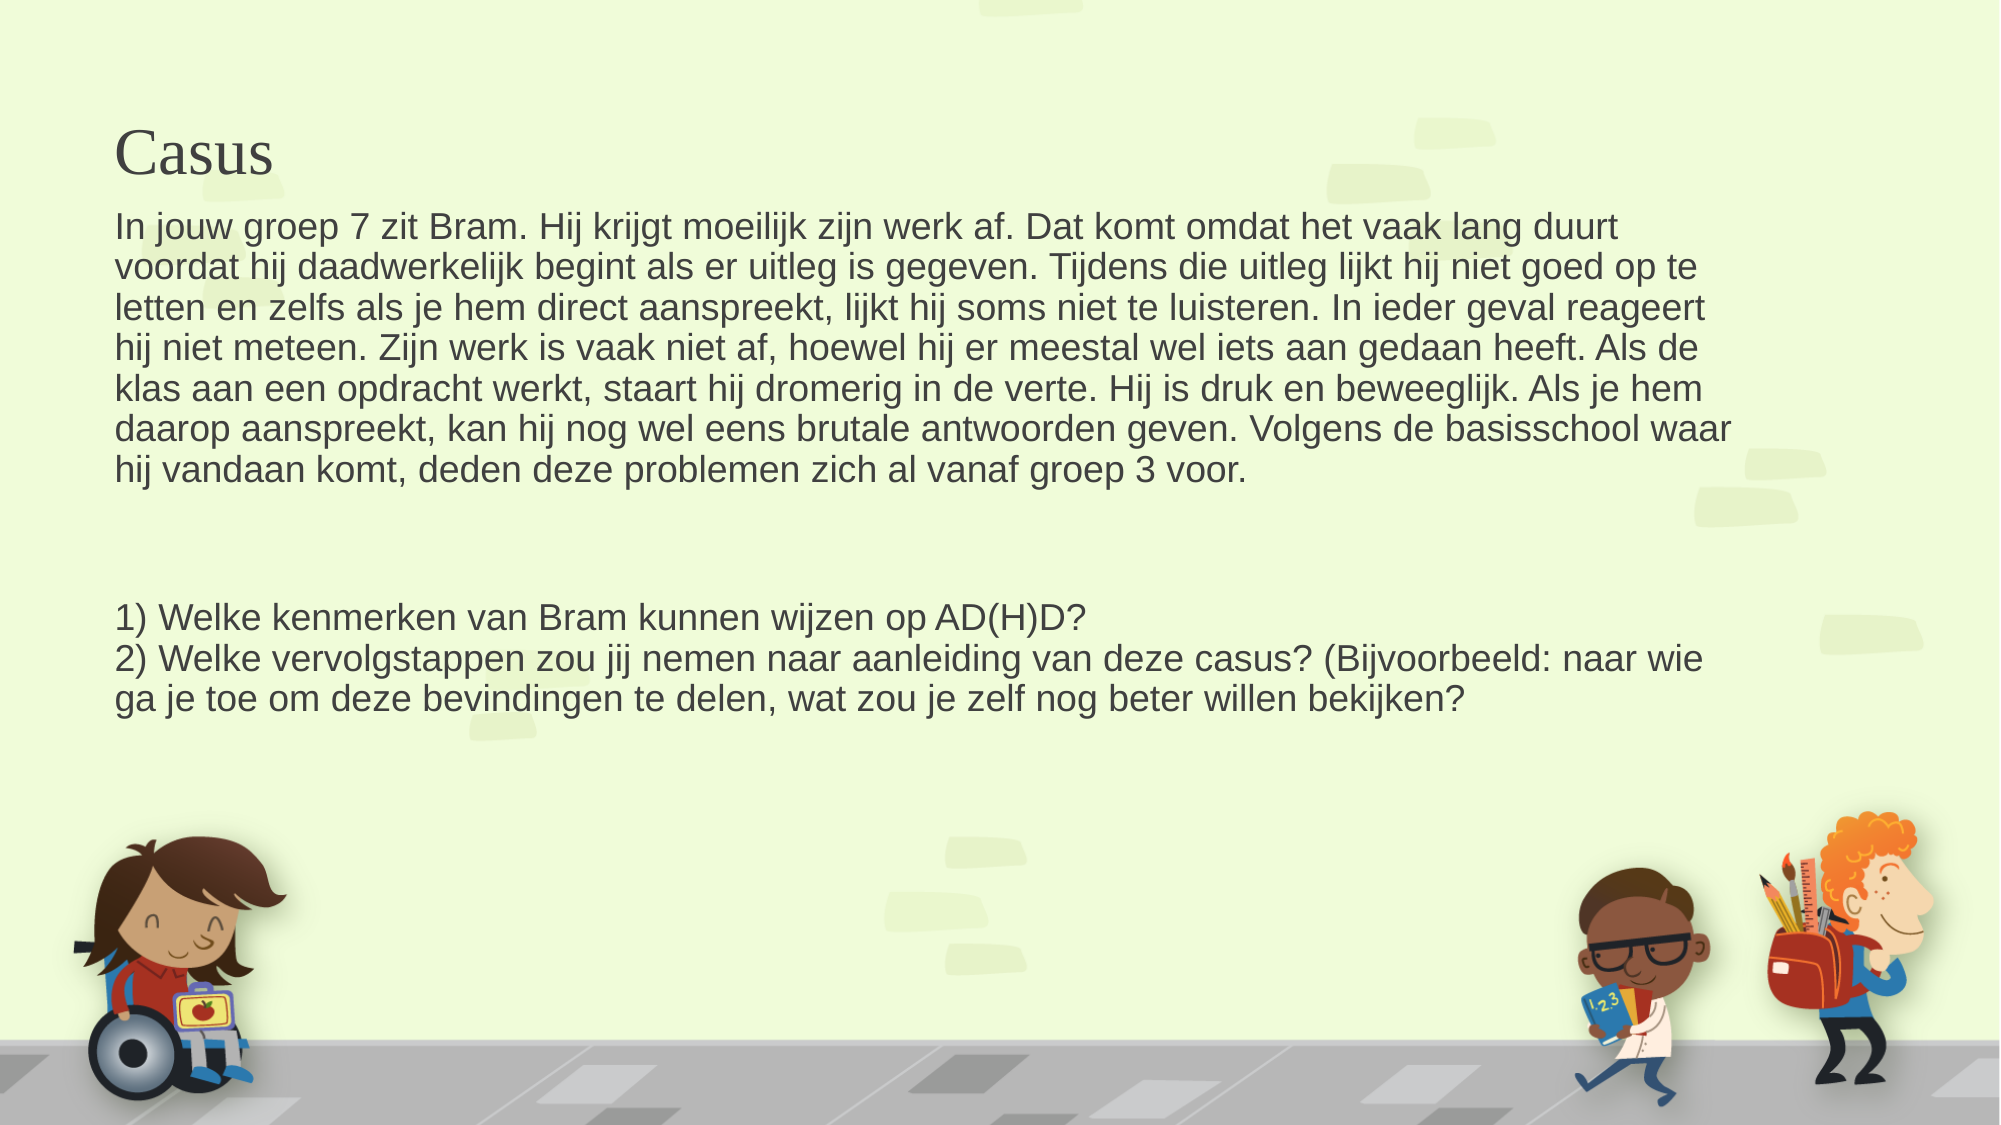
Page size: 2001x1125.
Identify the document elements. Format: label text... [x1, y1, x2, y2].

list In jouw groep 7 zit Bram. Hij krijgt moeilijk zijn werk af. Dat komt omdat het vaak lang duurt voordat hij daadwerkelijk begint als er uitleg is gegeven. Tijdens die uitleg lijkt hij niet goed op te letten en zelfs als je hem direct aanspreekt, lijkt hij soms niet te luisteren. In ieder geval reageert hij niet meteen. Zijn werk is vaak niet af, hoewel hij er meestal wel iets aan gedaan heeft. Als de klas aan een opdracht werkt, staart hij dromerig in de verte. Hij is druk en beweeglijk. Als je hem daarop aanspreekt, kan hij nog wel eens brutale antwoorden geven. Volgens de basisschool waar hij vandaan komt, deden deze problemen zich al vanaf groep 3 voor. 1) Welke kenmerken van Bram kunnen wijzen op AD(H)D? 2) Welke vervolgstappen zou jij nemen naar aanleiding van deze casus? (Bijvoorbeeld: naar wie ga je toe om deze bevindingen te delen, wat zou je zelf nog beter willen bekijken? [99, 199, 1748, 770]
title Casus [99, 19, 1713, 197]
picture [0, 0, 2000, 1125]
